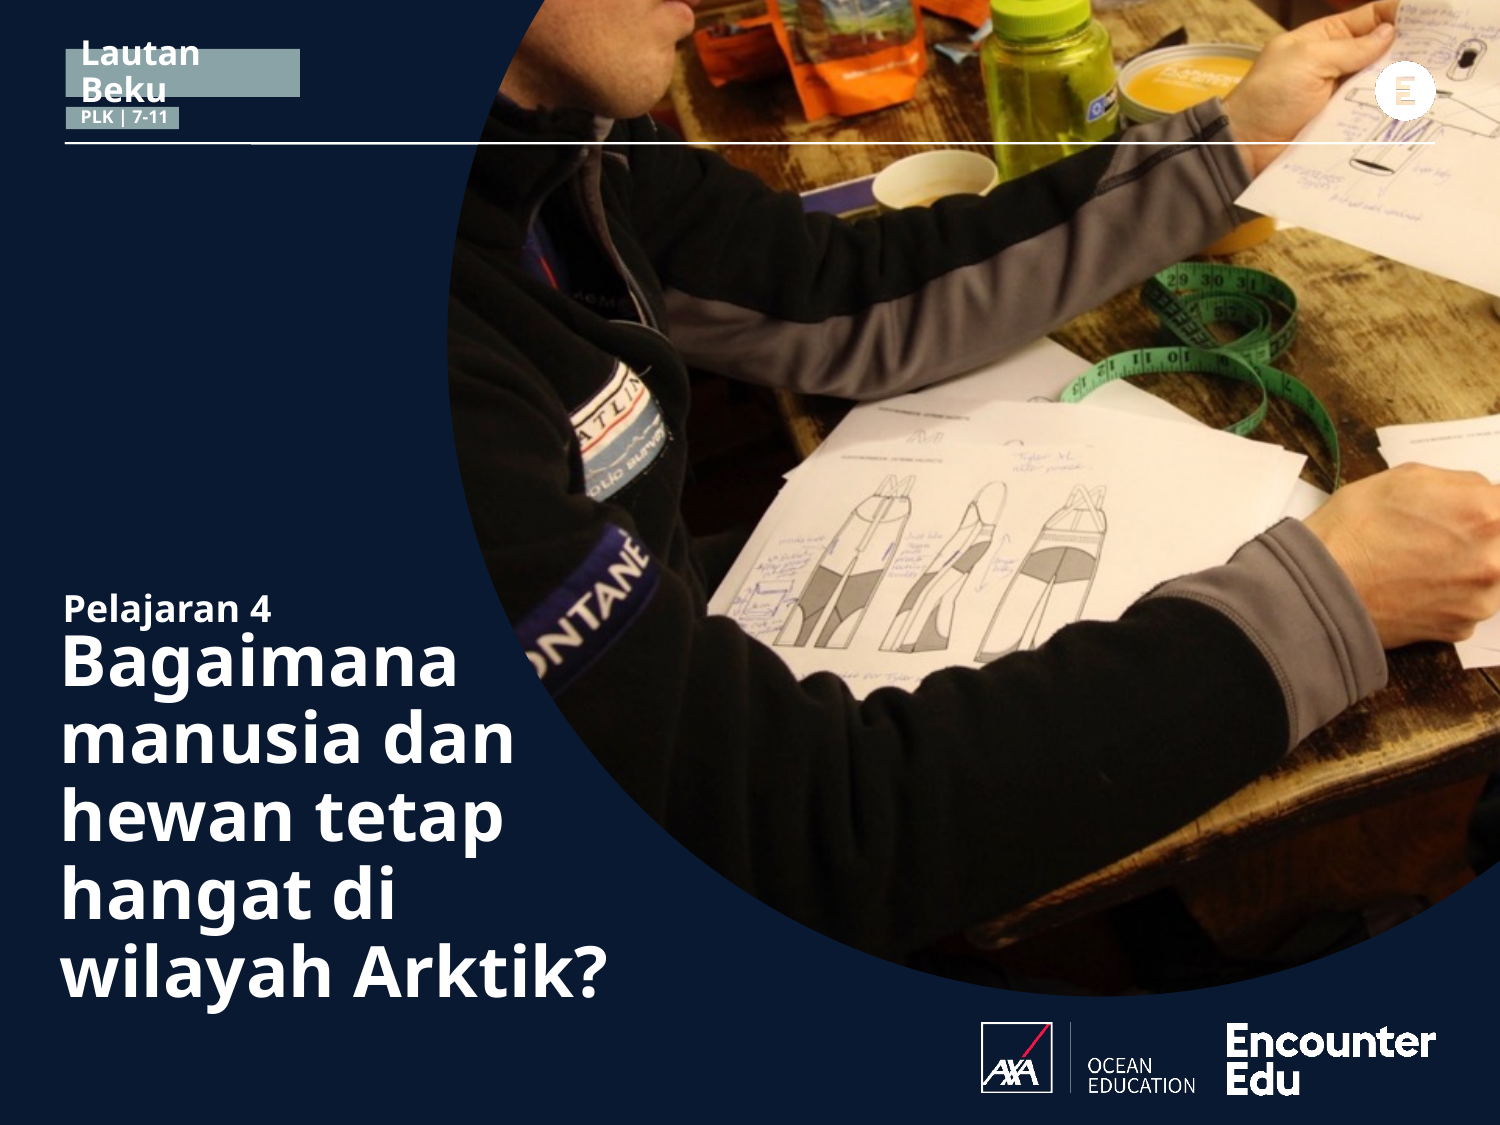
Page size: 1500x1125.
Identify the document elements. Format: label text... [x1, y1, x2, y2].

list Lautan Beku [65, 48, 301, 98]
picture [1222, 1020, 1443, 1097]
list PLK | 7-11 [65, 106, 180, 130]
text_box [447, 0, 1500, 997]
list Pelajaran 4 [54, 582, 445, 614]
picture [1373, 58, 1437, 123]
picture [981, 1021, 1195, 1093]
list Bagaimana manusia dan hewan tetap hangat di wilayah Arktik? [51, 614, 641, 962]
